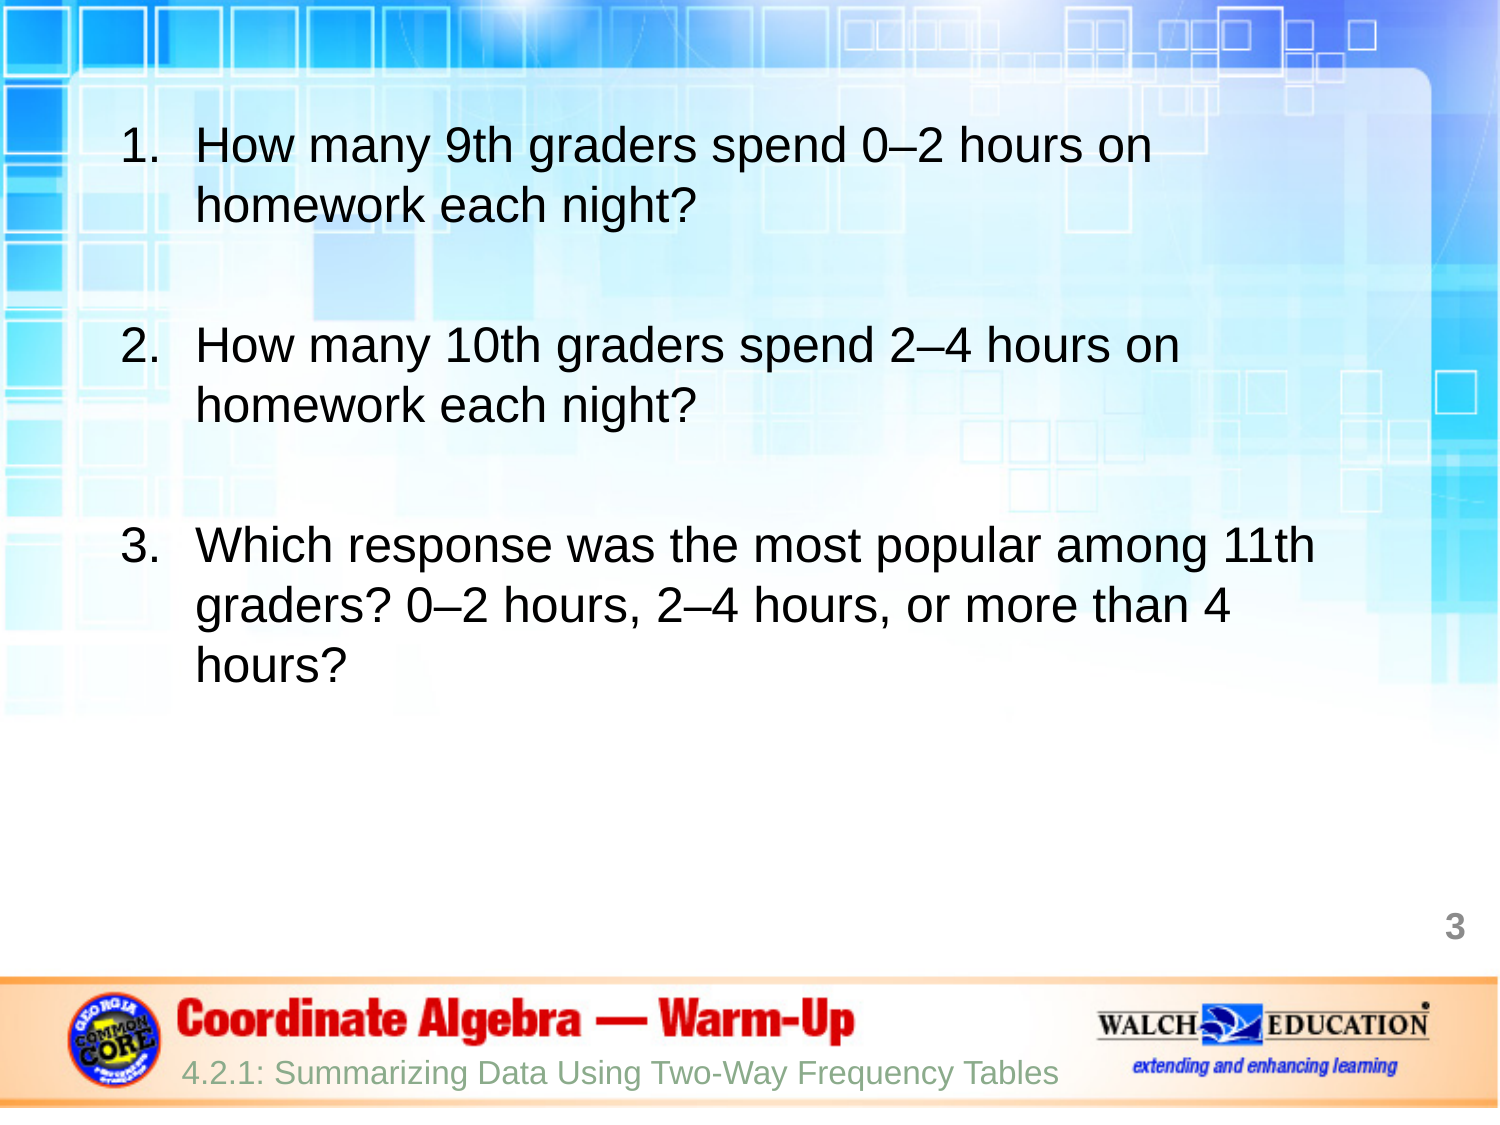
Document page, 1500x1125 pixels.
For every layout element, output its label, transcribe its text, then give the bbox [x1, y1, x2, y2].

footer 4.2.1: Summarizing Data Using Two-Way Frequency Tables [166, 1048, 1088, 1094]
slide_number 3 [1361, 901, 1481, 949]
subtitle How many 9th graders spend 0–2 hours on homework each night? How many 10th graders spend 2–4 hours on homework each night? Which response was the most popular among 11th graders? 0–2 hours, 2–4 hours, or more than 4 hours? [105, 105, 1394, 925]
picture [0, 0, 1500, 1108]
